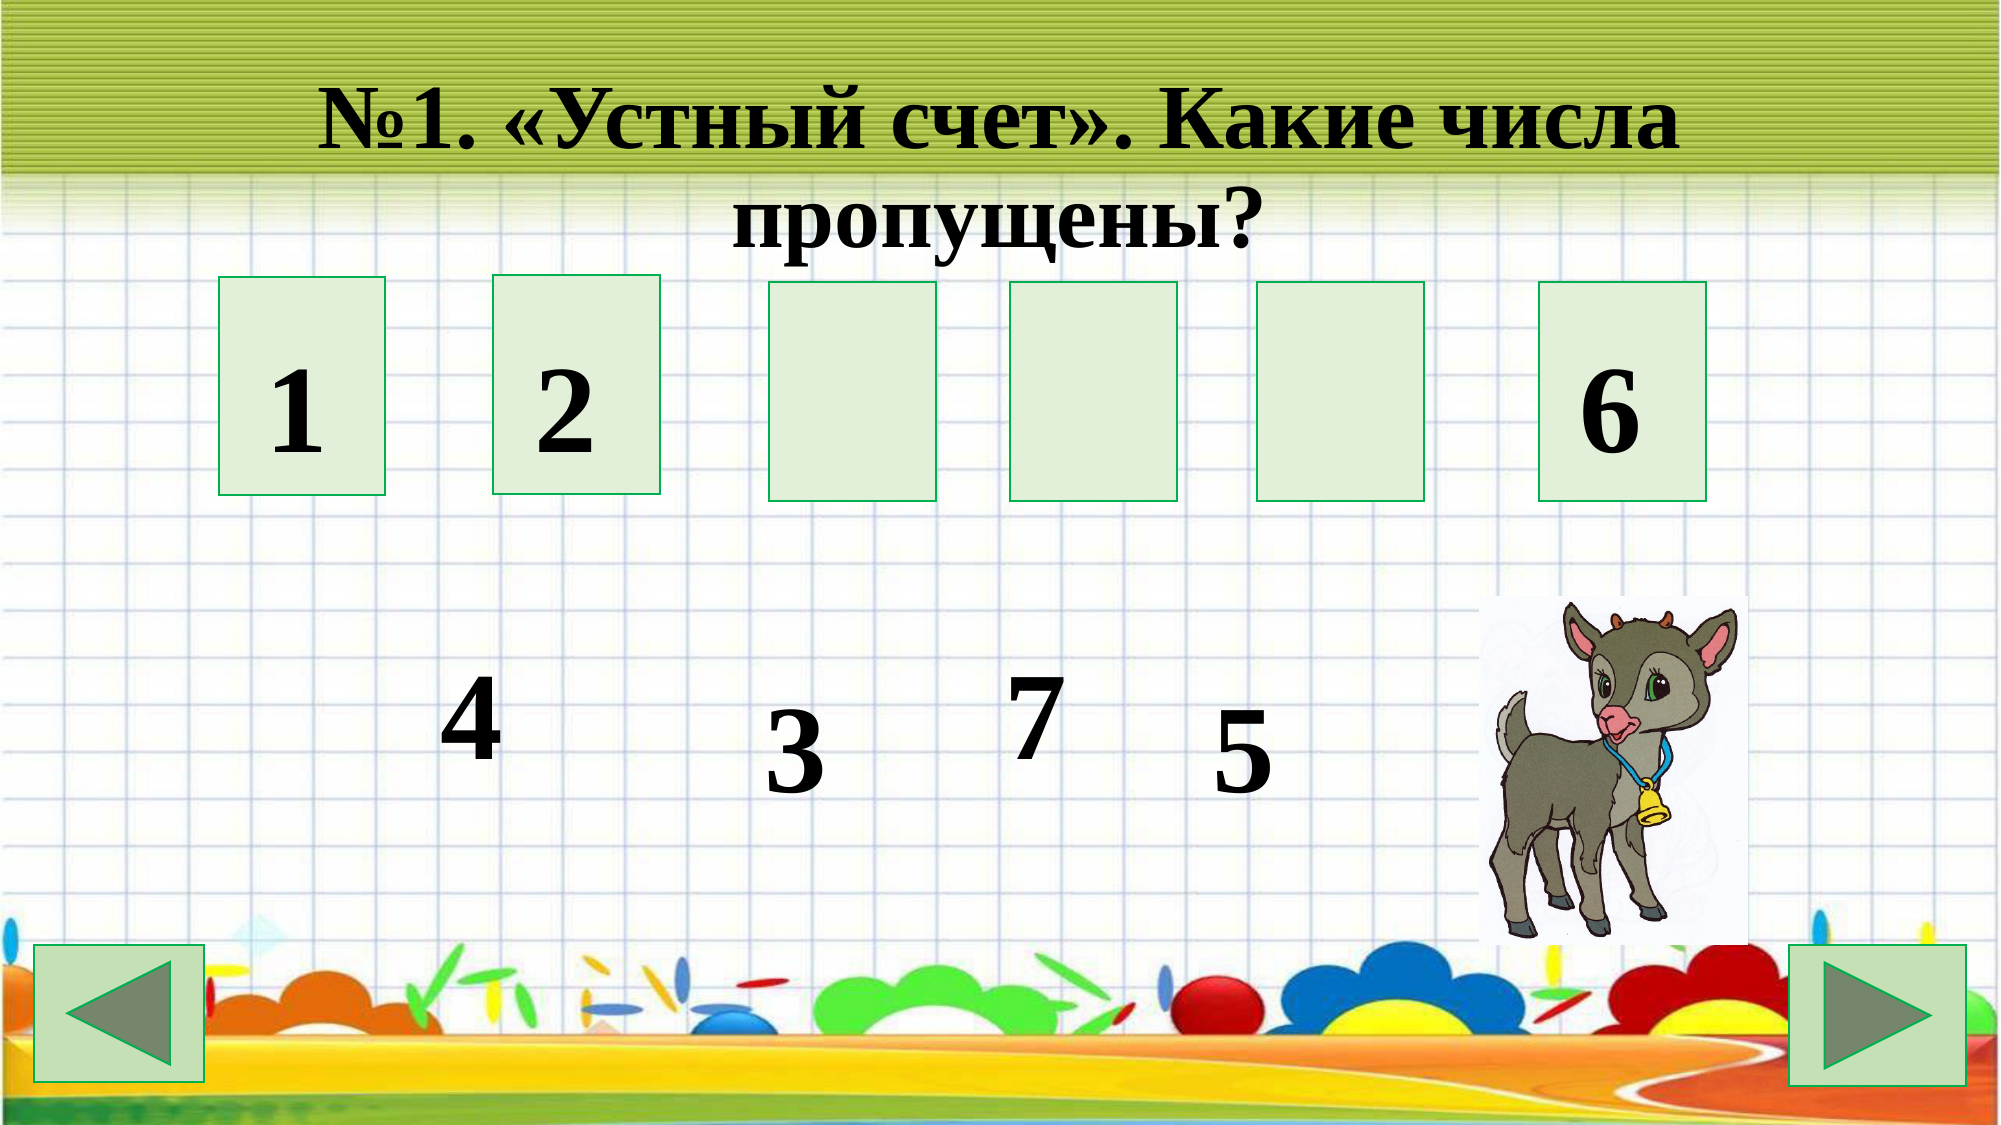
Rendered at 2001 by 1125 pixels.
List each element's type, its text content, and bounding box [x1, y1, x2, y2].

text_box [33, 944, 205, 1083]
text_box 7 [989, 626, 1066, 792]
title №1. «Устный счет». Какие числа пропущены? [137, 59, 1863, 278]
text_box 4 [425, 626, 520, 792]
text_box [1788, 944, 1967, 1087]
text_box 3 [750, 660, 838, 826]
text_box 5 [1197, 660, 1348, 826]
text_box [218, 276, 386, 496]
text_box 1 [250, 320, 357, 485]
picture [0, 0, 2001, 1125]
